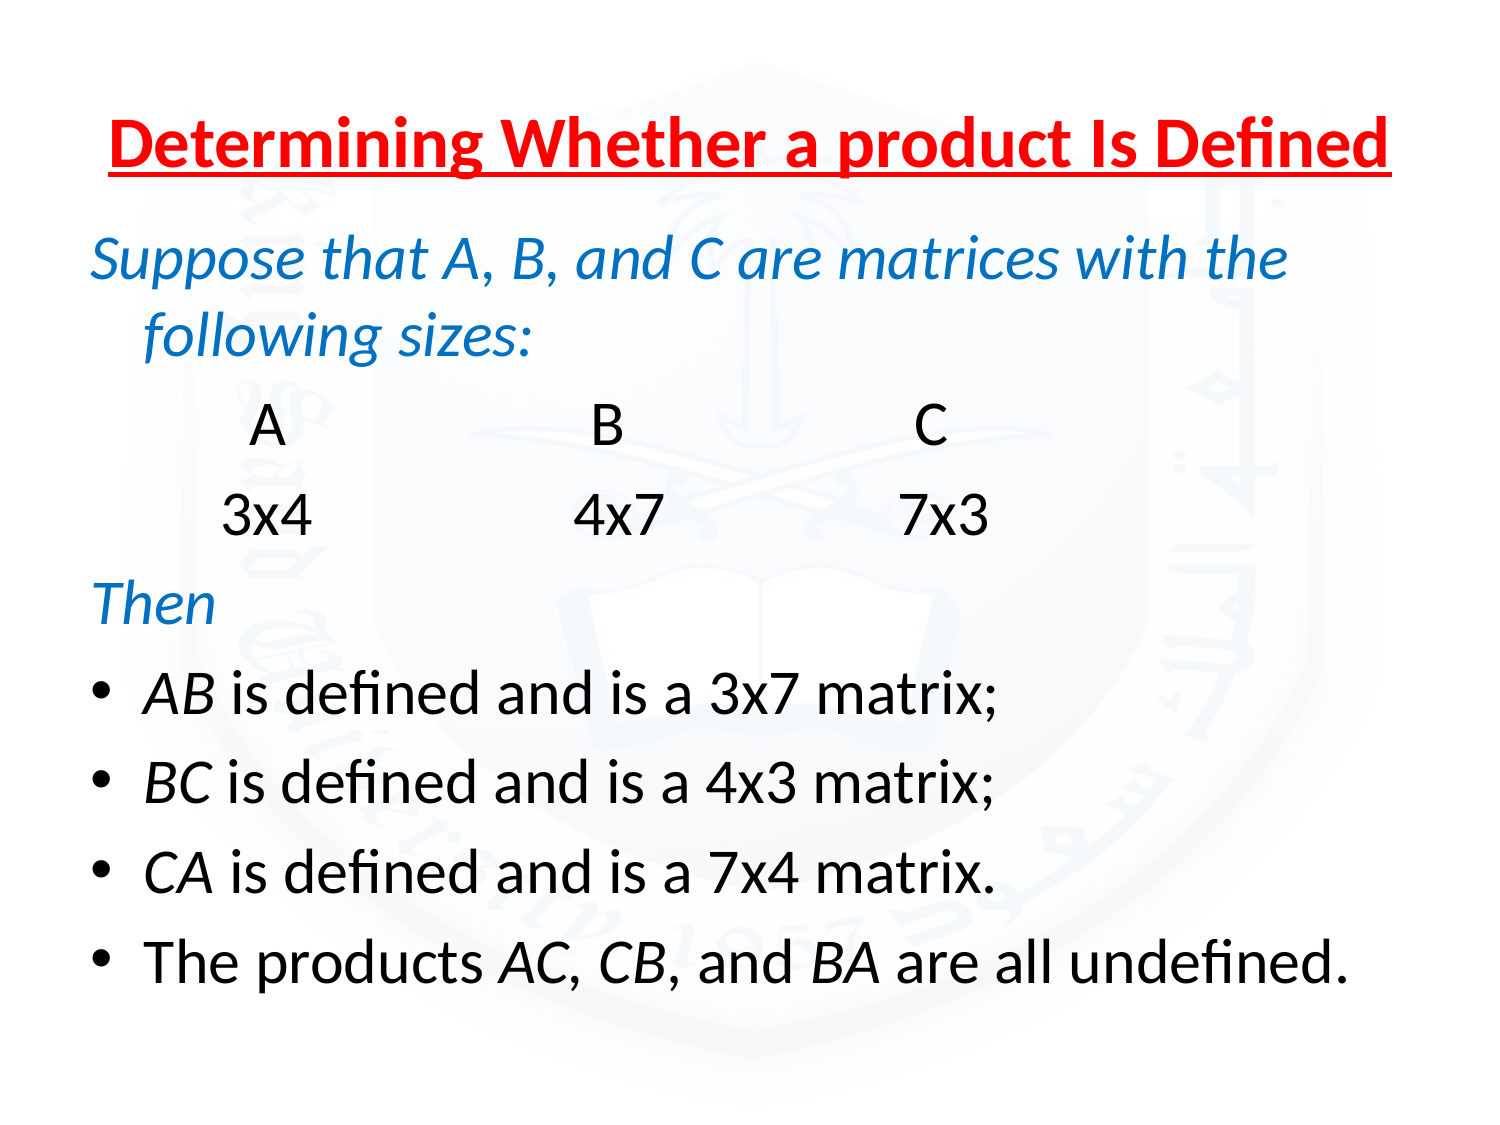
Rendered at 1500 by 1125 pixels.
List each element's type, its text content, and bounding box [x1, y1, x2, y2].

list Suppose that A, B, and C are matrices with the following sizes: A B C 3x4 4x7 7x3 Then AB is defined and is a 3x7 matrix; BC is defined and is a 4x3 matrix; CA is defined and is a 7x4 matrix. The products AC, CB, and BA are all undefined. [75, 208, 1425, 1005]
title Determining Whether a product Is Defined [75, 45, 1425, 208]
